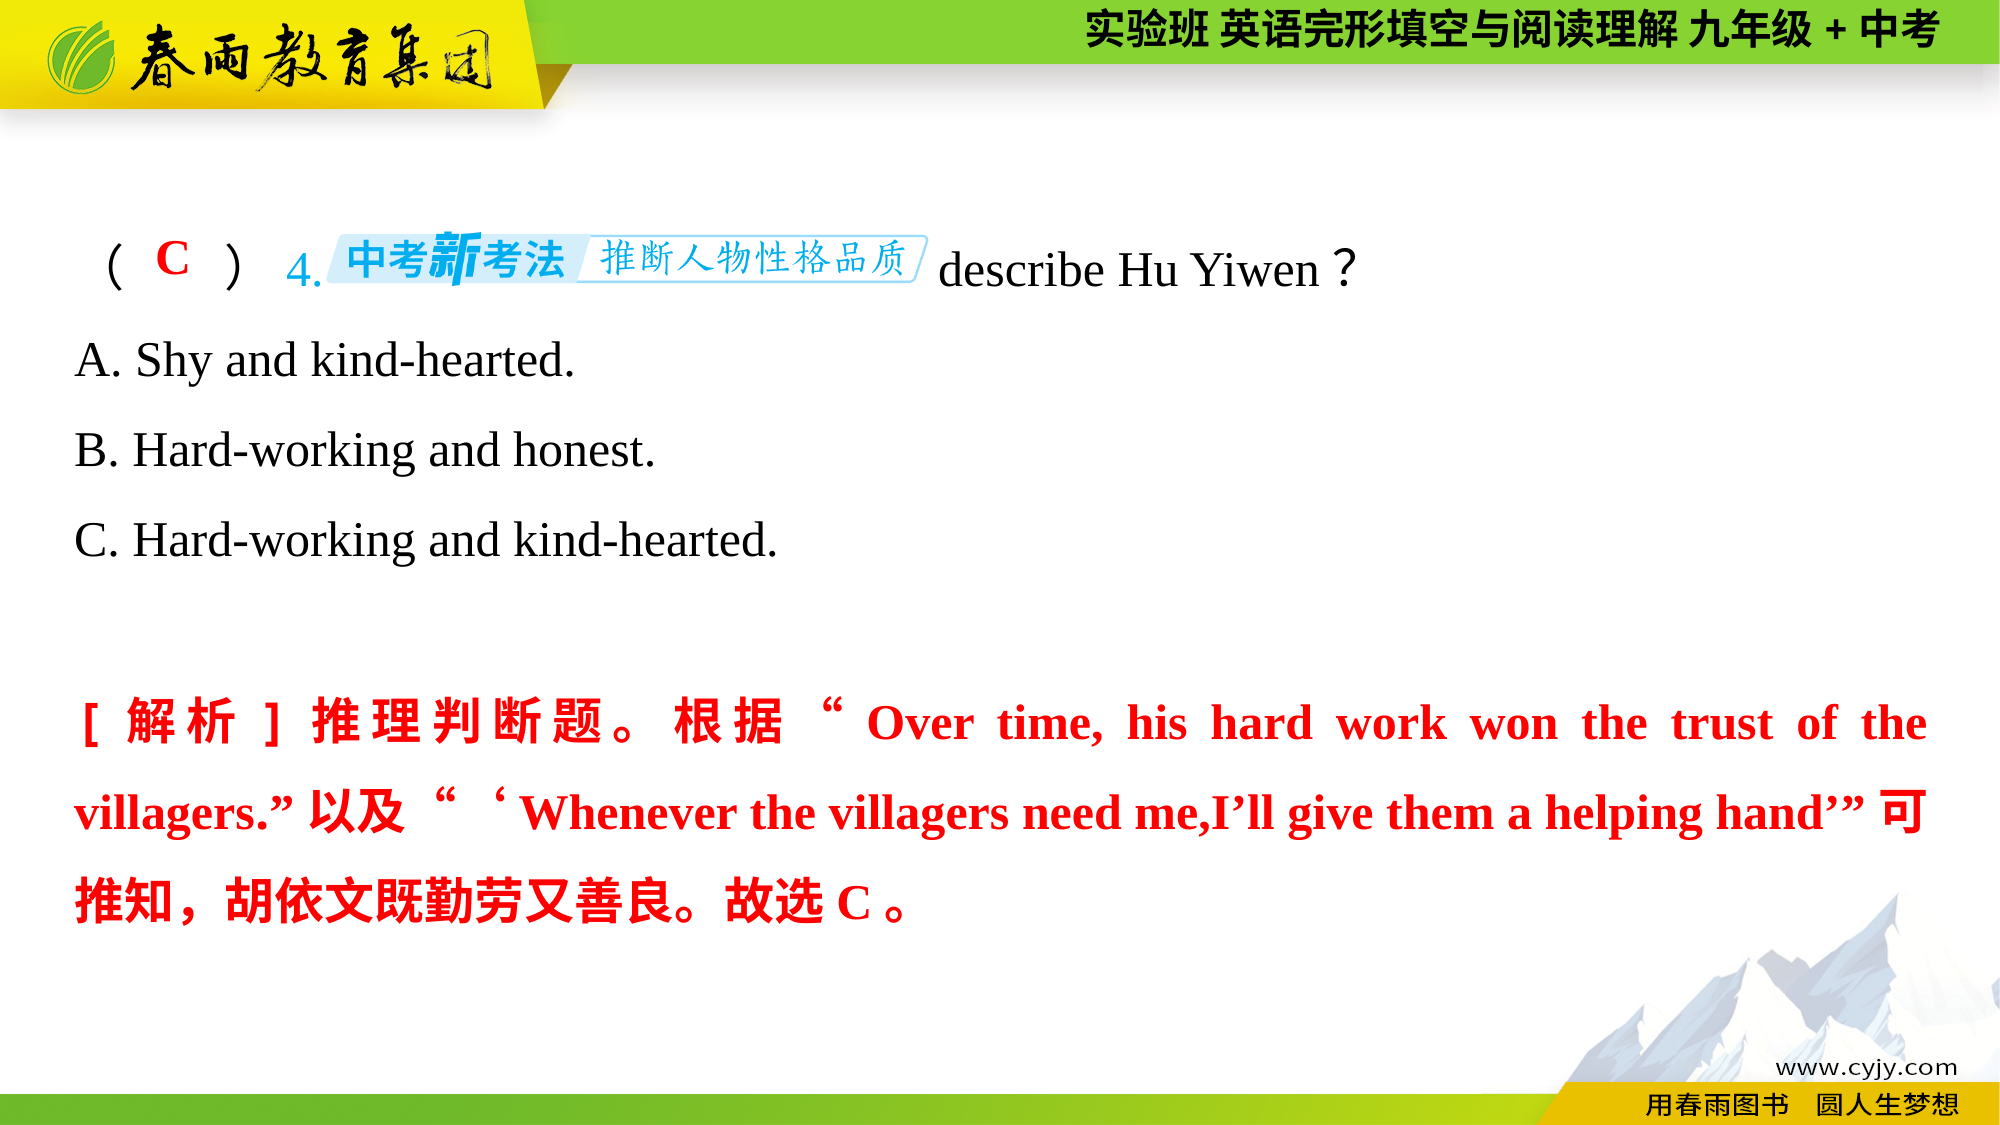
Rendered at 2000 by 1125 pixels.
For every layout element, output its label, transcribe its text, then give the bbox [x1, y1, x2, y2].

list （ ）4. Which words can we use to describe Hu Yiwen？ A. Shy and kind-hearted. B. Hard-working and honest. C. Hard-working and kind-hearted. [59, 198, 1944, 658]
picture [0, 0, 2000, 1125]
text_box C [140, 217, 206, 292]
text_box [解析]推理判断题。根据“Over time, his hard work won the trust of the villagers.”以及“‘Whenever the villagers need me,I’ll give them a helping hand’”可推知，胡依文既勤劳又善良。故选C。 [59, 658, 1944, 938]
